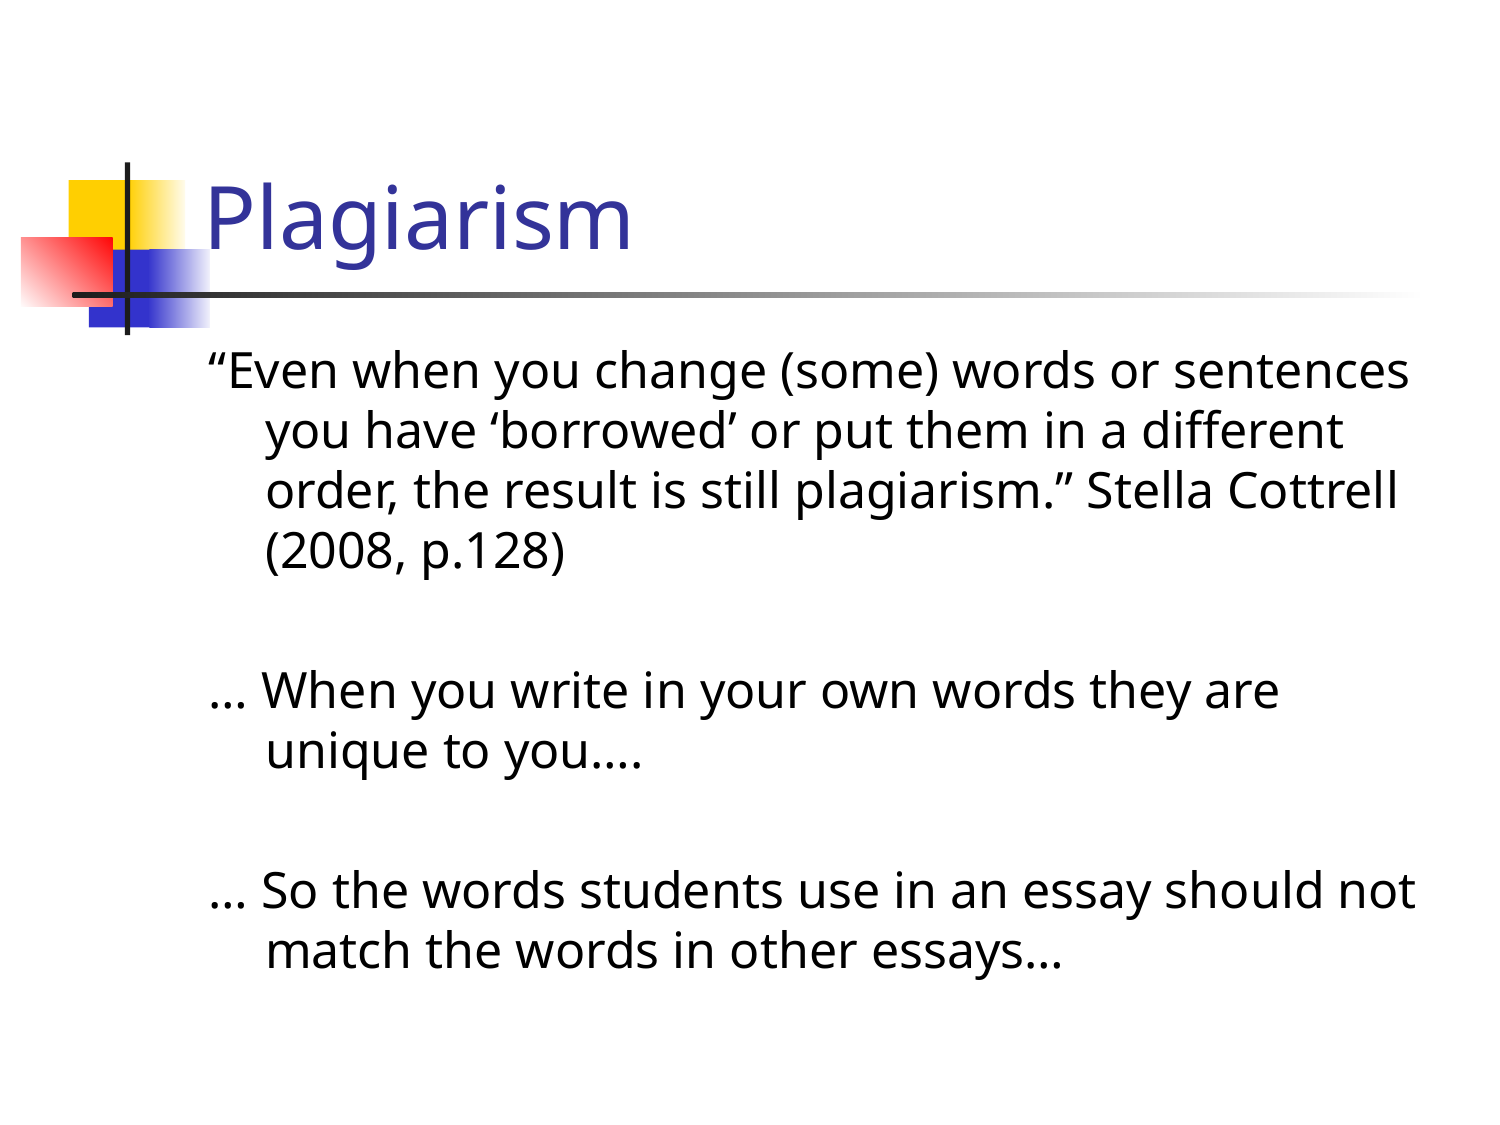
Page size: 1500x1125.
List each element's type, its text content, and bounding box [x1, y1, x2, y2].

list “Even when you change (some) words or sentences you have ‘borrowed’ or put them in a different order, the result is still plagiarism.” Stella Cottrell (2008, p.128) … When you write in your own words they are unique to you…. … So the words students use in an essay should not match the words in other essays… [193, 330, 1470, 1007]
title Plagiarism [188, 34, 1468, 276]
